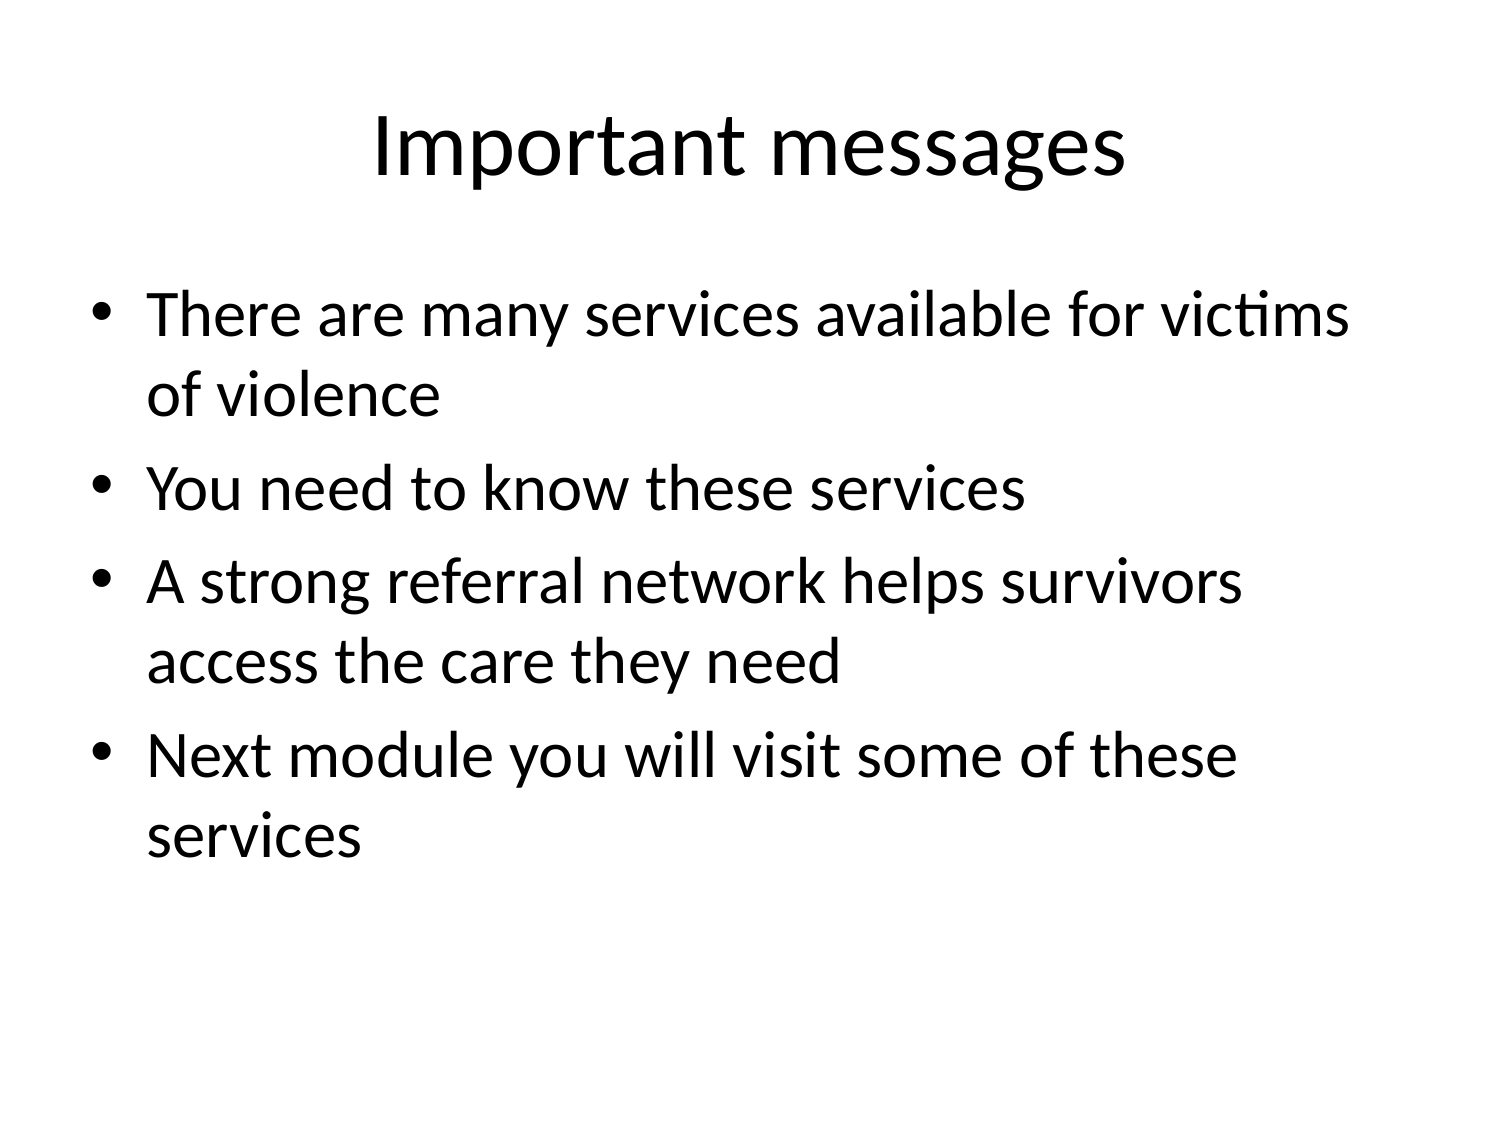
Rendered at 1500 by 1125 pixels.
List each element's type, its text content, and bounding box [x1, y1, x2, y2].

list There are many services available for victims of violence You need to know these services A strong referral network helps survivors access the care they need Next module you will visit some of these services [75, 262, 1425, 1005]
title Important messages [75, 45, 1425, 233]
